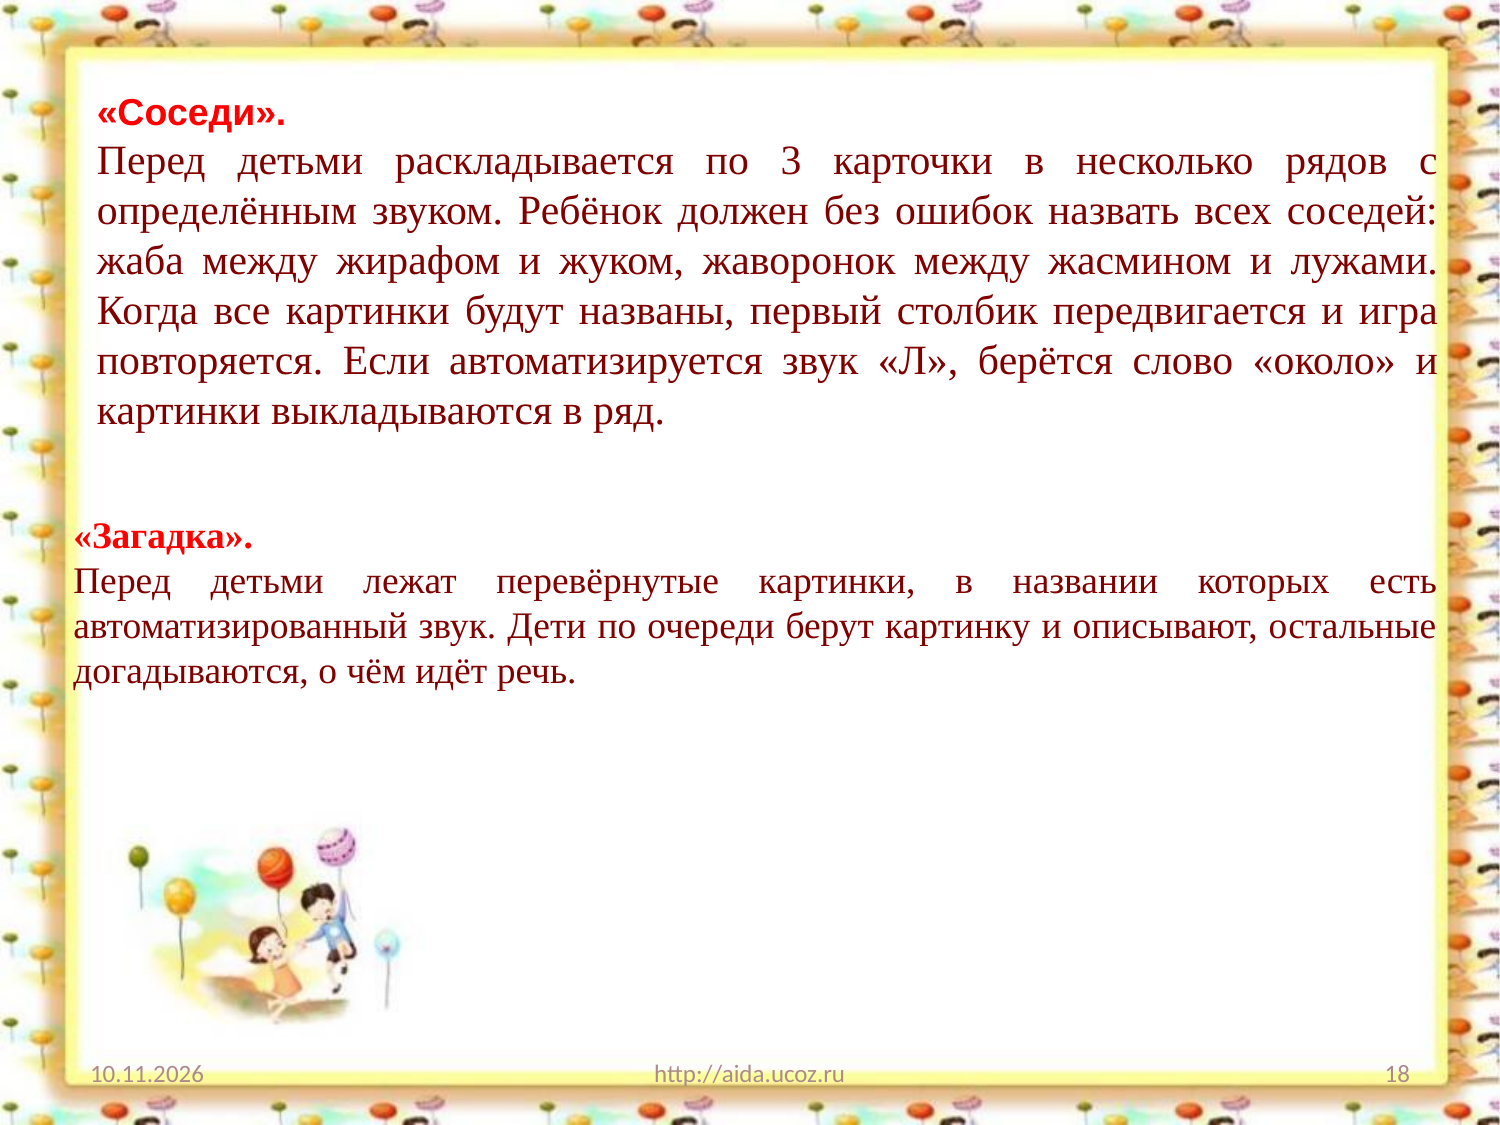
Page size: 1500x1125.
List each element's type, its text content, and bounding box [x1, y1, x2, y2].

slide_number 18 [1074, 1042, 1425, 1103]
footer http://aida.ucoz.ru [512, 1042, 988, 1103]
text_box «Загадка». Перед детьми лежат перевёрнутые картинки, в названии которых есть автоматизированный звук. Дети по очереди берут картинку и описывают, остальные догадываются, о чём идёт речь. [58, 503, 1453, 699]
picture [0, 0, 1500, 1125]
text_box «Соседи». Перед детьми раскладывается по 3 карточки в несколько рядов с определённым звуком. Ребёнок должен без ошибок назвать всех соседей: жаба между жирафом и жуком, жаворонок между жасмином и лужами. Когда все картинки будут названы, первый столбик передвигается и игра повторяется. Если автоматизируется звук «Л», берётся слово «около» и картинки выкладываются в ряд. [82, 35, 1454, 490]
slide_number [75, 1042, 425, 1103]
